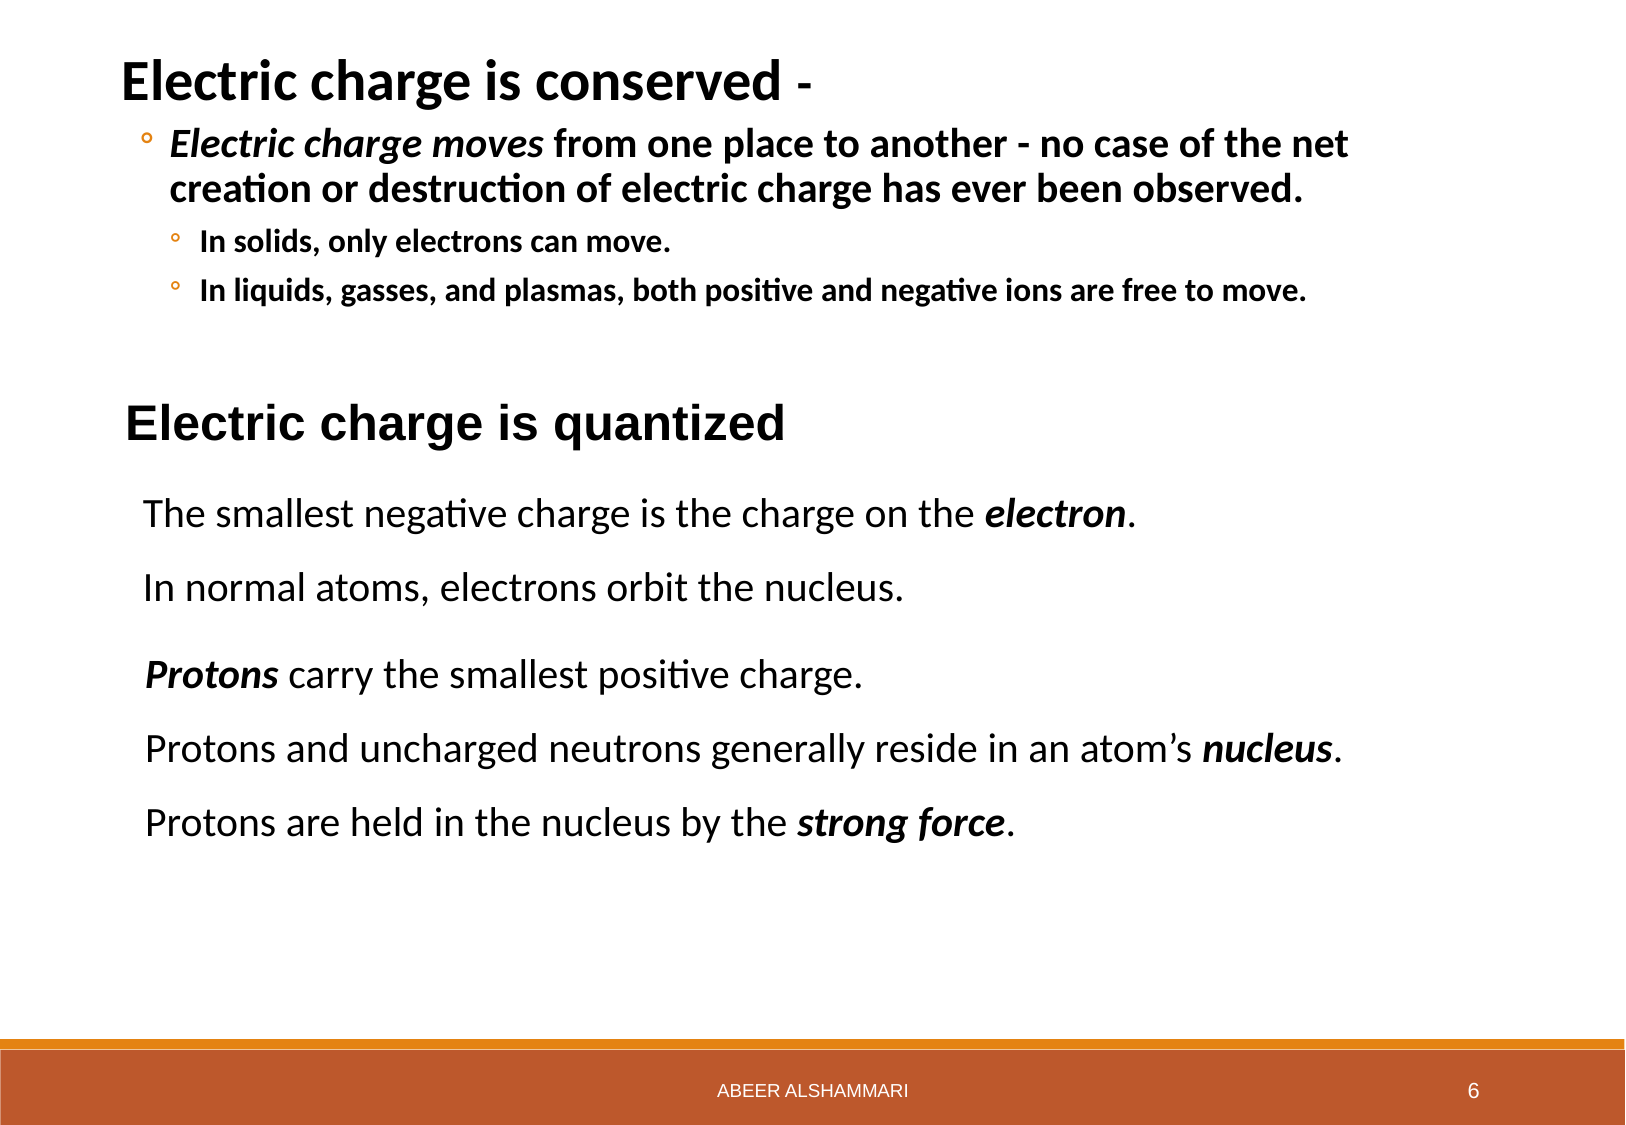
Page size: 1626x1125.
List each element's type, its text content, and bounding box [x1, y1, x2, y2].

text_box Protons carry the smallest positive charge. Protons and uncharged neutrons generally reside in an atom’s nucleus. Protons are held in the nucleus by the strong force. [115, 645, 1391, 894]
footer Abeer Alshammari [491, 1059, 1135, 1120]
text_box The smallest negative charge is the charge on the electron. In normal atoms, electrons orbit the nucleus. [113, 483, 1389, 662]
text_box Electric charge is conserved - Electric charge moves from one place to another - no case of the net creation or destruction of electric charge has ever been observed. In solids, only electrons can move. In liquids, gasses, and plasmas, both positive and negative ions are free to move. [91, 42, 1367, 339]
slide_number 6 [1319, 1059, 1495, 1120]
text_box Electric charge is quantized [110, 383, 1082, 459]
